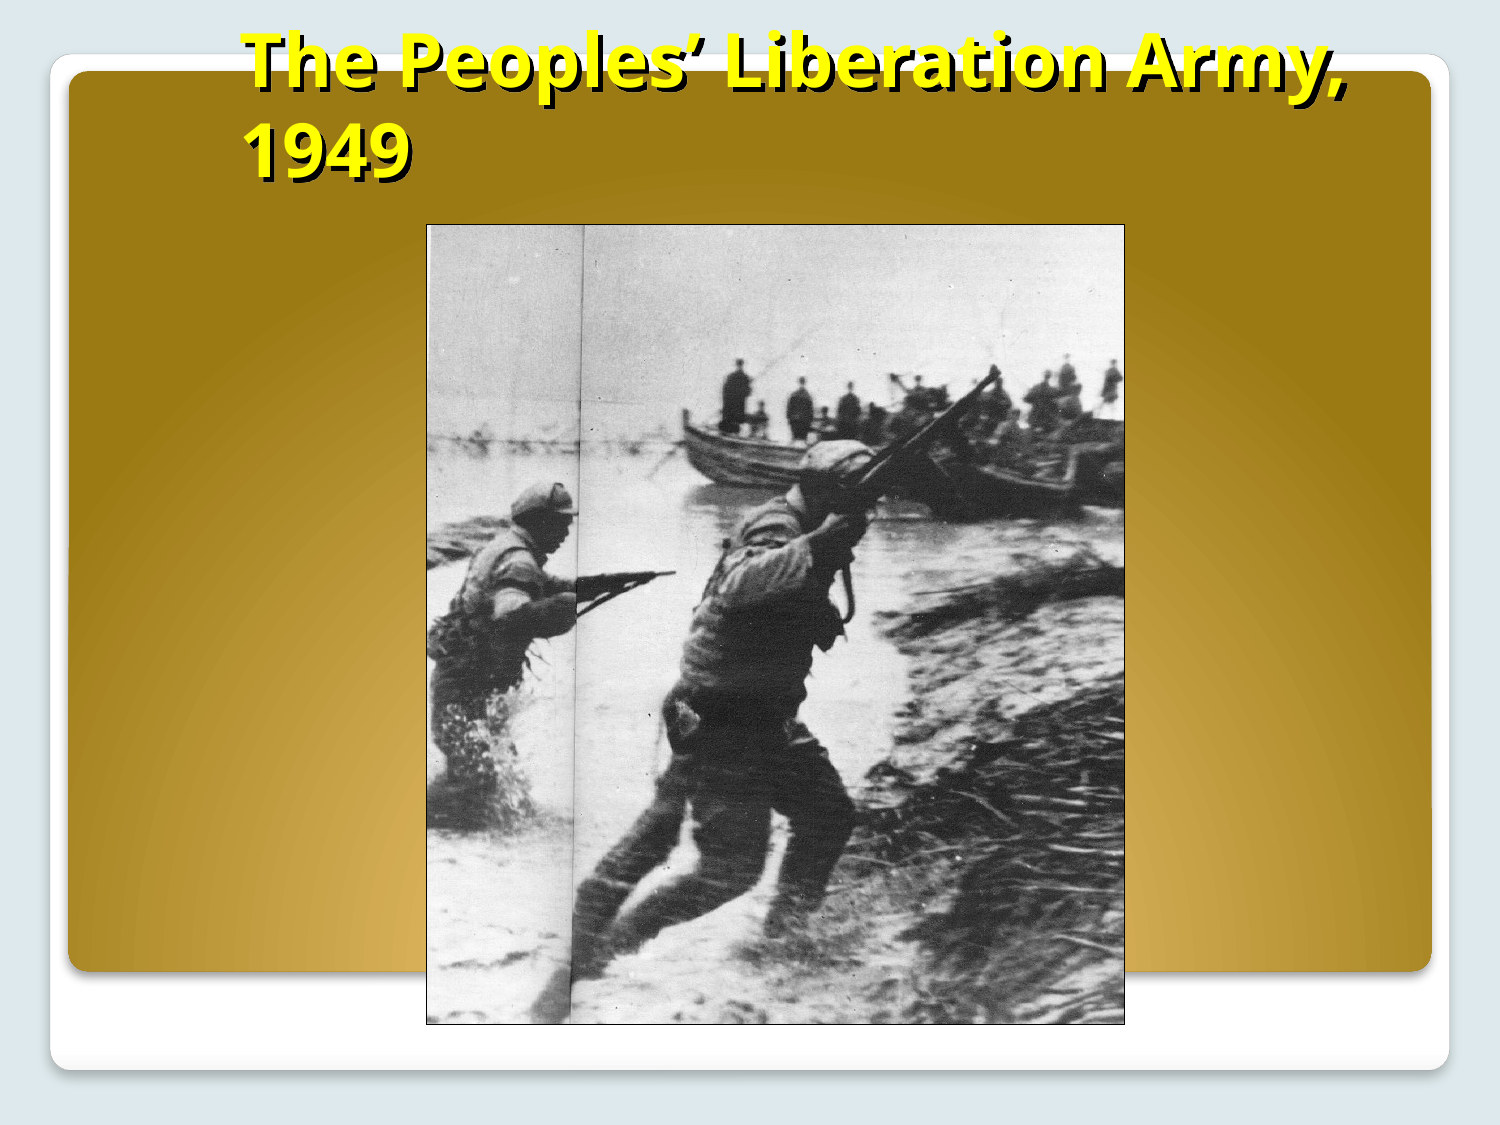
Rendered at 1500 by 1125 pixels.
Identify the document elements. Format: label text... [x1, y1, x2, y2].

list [425, 224, 1126, 1026]
title The Peoples’ Liberation Army, 1949 [225, 50, 1388, 200]
